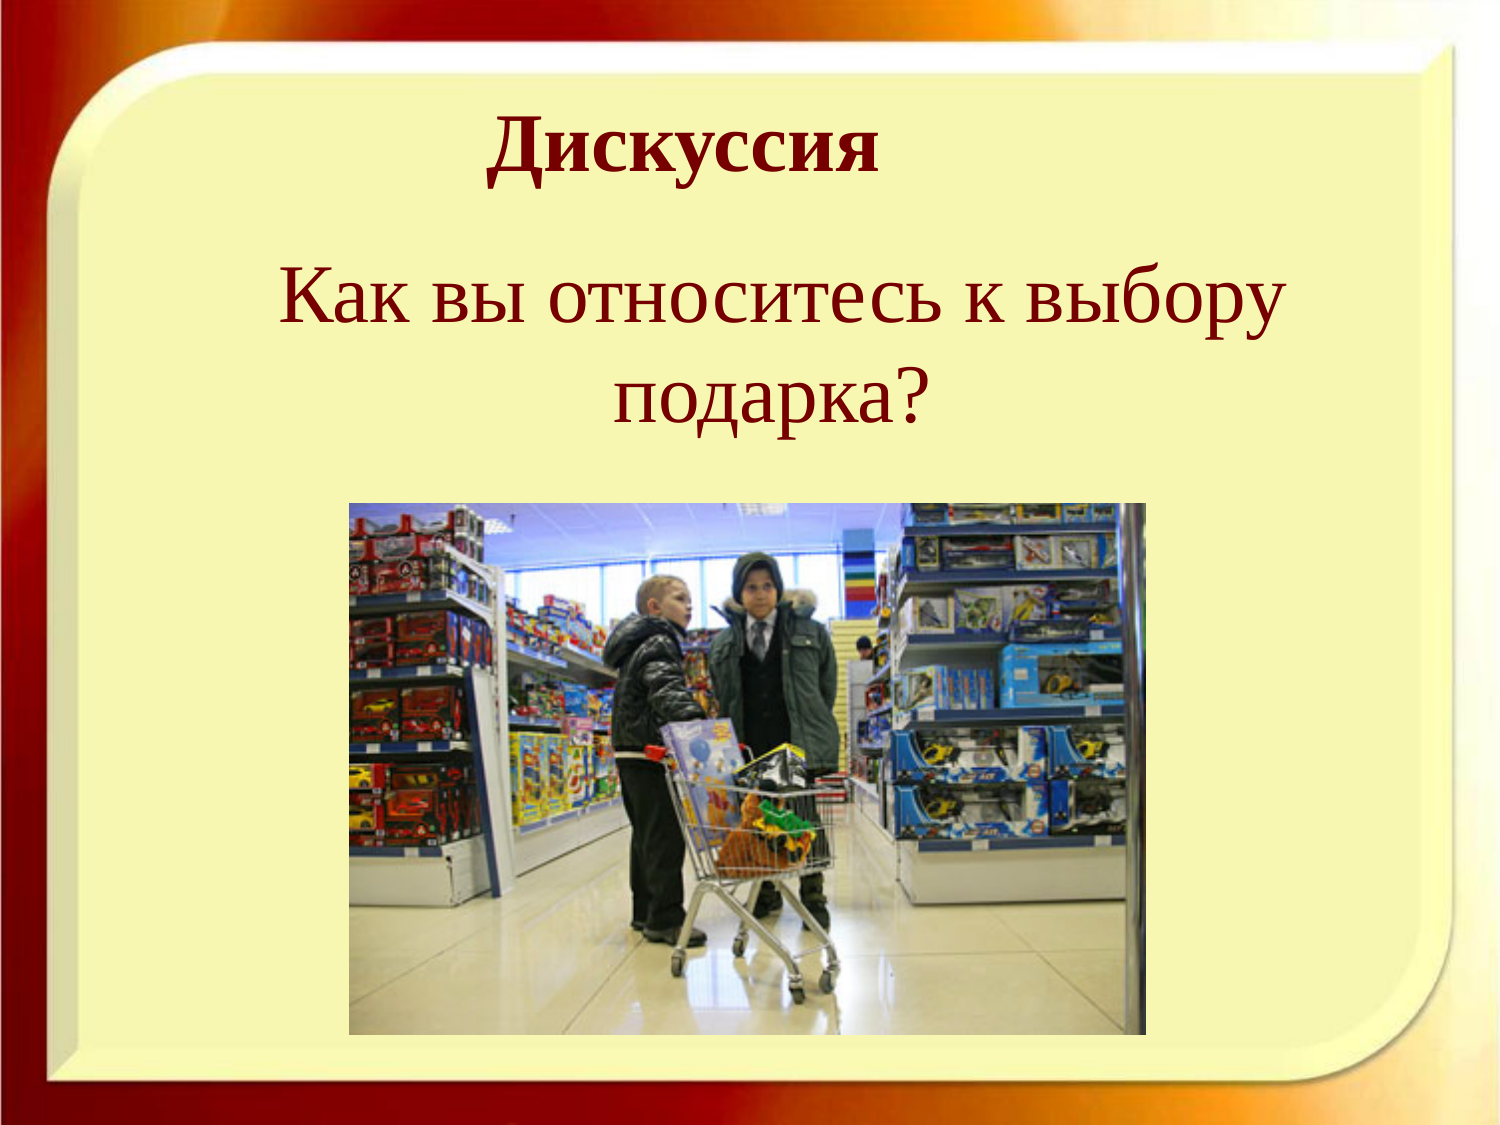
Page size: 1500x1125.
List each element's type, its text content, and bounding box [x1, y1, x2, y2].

text_box Как вы относитесь к выбору подарка? [133, 231, 1434, 447]
picture [0, 0, 1500, 1125]
text_box Дискуссия [471, 81, 916, 196]
